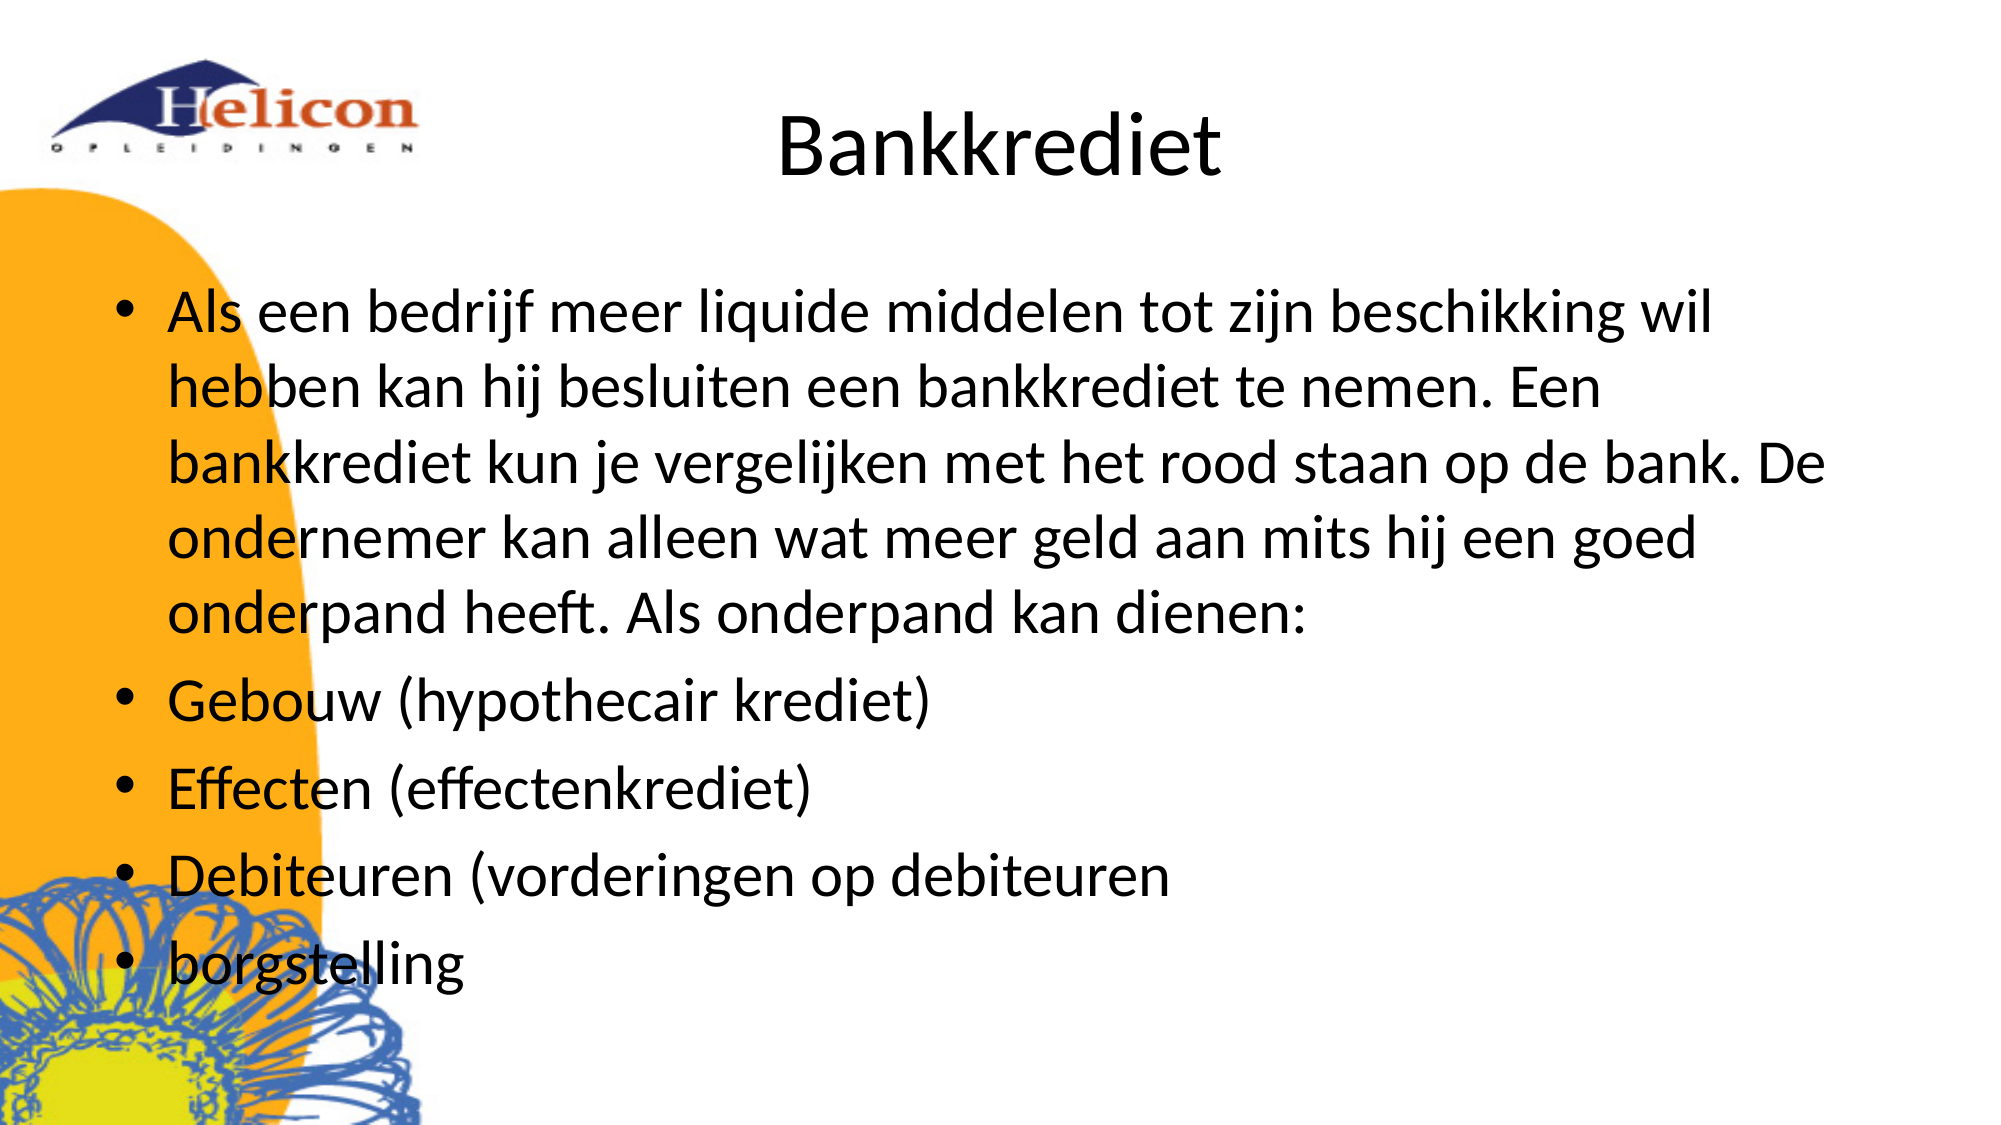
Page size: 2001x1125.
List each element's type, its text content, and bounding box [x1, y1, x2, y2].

list Als een bedrijf meer liquide middelen tot zijn beschikking wil hebben kan hij besluiten een bankkrediet te nemen. Een bankkrediet kun je vergelijken met het rood staan op de bank. De ondernemer kan alleen wat meer geld aan mits hij een goed onderpand heeft. Als onderpand kan dienen: Gebouw (hypothecair krediet) Effecten (effectenkrediet) Debiteuren (vorderingen op debiteuren borgstelling [99, 262, 1900, 1005]
picture [0, 0, 2001, 1125]
title Bankkrediet [99, 45, 1900, 233]
